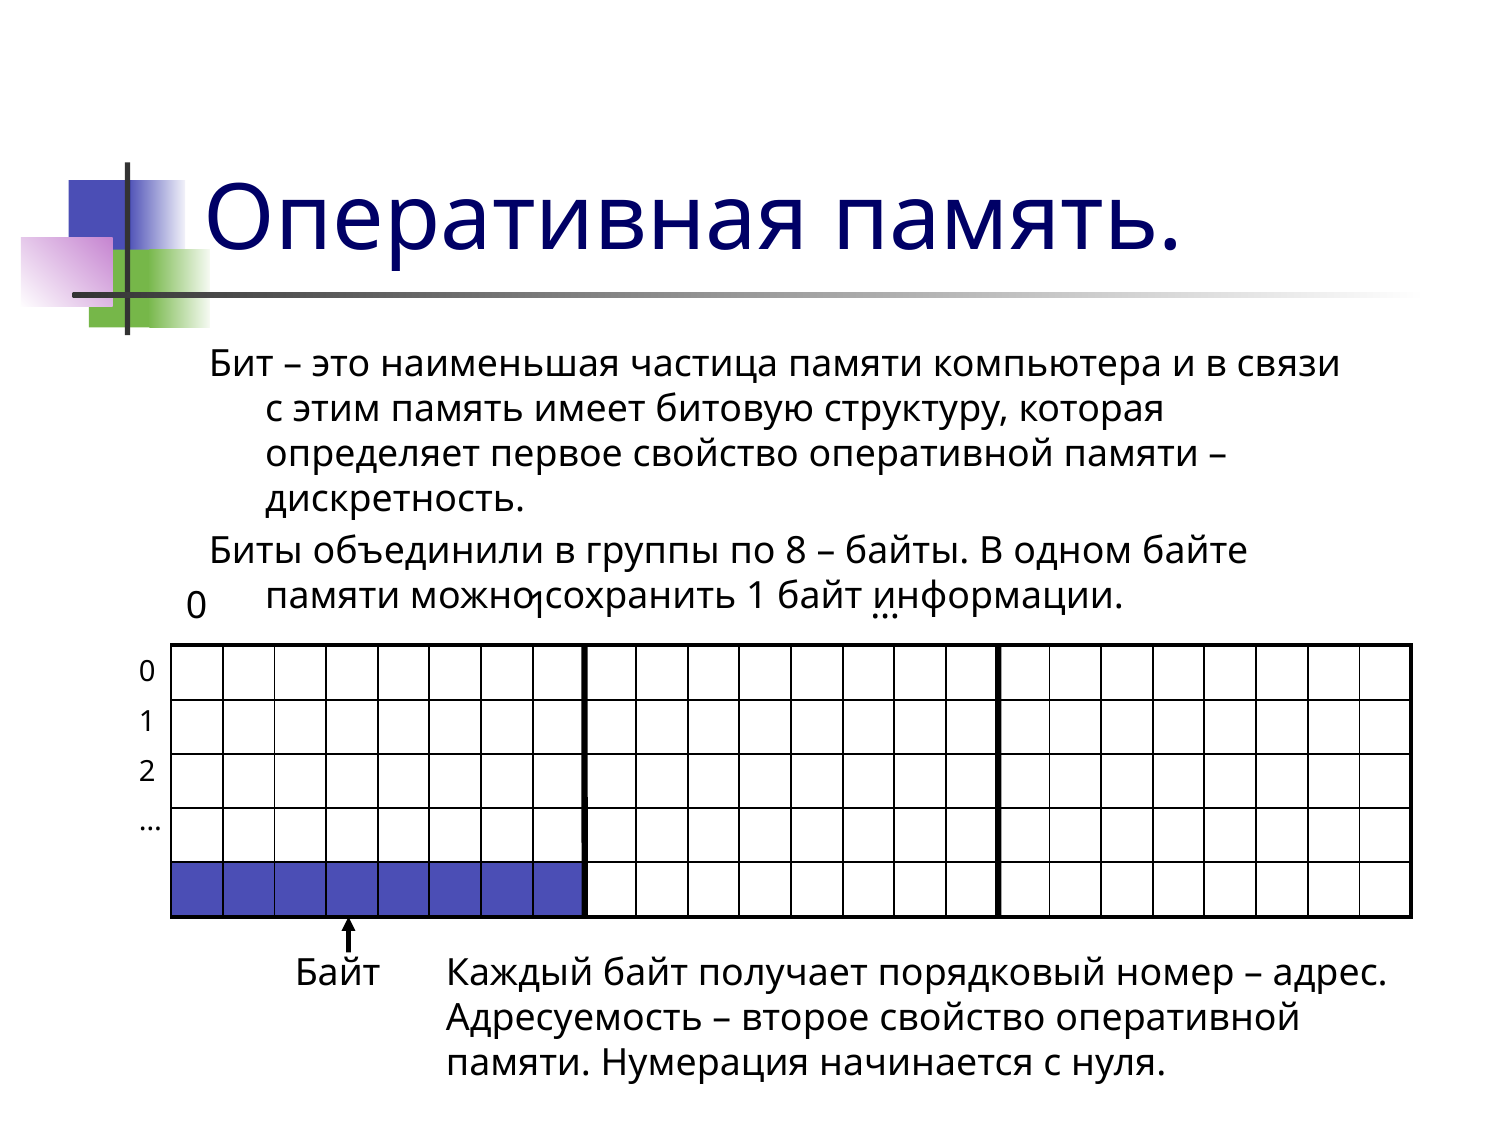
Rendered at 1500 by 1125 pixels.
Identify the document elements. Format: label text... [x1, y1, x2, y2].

table_cell [275, 701, 325, 753]
table_cell [275, 863, 325, 915]
table_header [482, 647, 532, 699]
table_cell [585, 755, 635, 807]
table_cell [534, 701, 584, 753]
table_cell [379, 701, 428, 753]
table_header [585, 647, 635, 699]
table_cell [1360, 809, 1409, 861]
table_cell [482, 809, 532, 861]
table_cell [895, 755, 945, 807]
table_cell [1050, 701, 1100, 753]
table_cell [430, 701, 480, 753]
table_header [792, 647, 842, 699]
table_cell [327, 809, 377, 861]
table_cell [172, 809, 222, 861]
table_cell [224, 755, 274, 807]
table_cell [792, 755, 842, 807]
table_cell [999, 809, 1049, 861]
table_header [844, 647, 893, 699]
table_cell [947, 701, 997, 753]
title Оперативная память. [188, 34, 1468, 276]
table_cell [792, 809, 842, 861]
table_cell [430, 755, 480, 807]
table_cell [1102, 809, 1152, 861]
table_cell [999, 755, 1049, 807]
table_cell [430, 809, 480, 861]
table_cell [1257, 755, 1307, 807]
list Бит – это наименьшая частица памяти компьютера и в связи с этим память имеет битовую структуру, которая определяет первое свойство оперативной памяти – дискретность. Биты объединили в группы по 8 – байты. В одном байте памяти можно сохранить 1 байт информации. [193, 330, 1365, 574]
table_cell [895, 809, 945, 861]
table_header [1360, 647, 1409, 699]
table_header [740, 647, 790, 699]
table_header [275, 647, 325, 699]
table_cell [1205, 701, 1255, 753]
table_cell [637, 755, 687, 807]
table_header [430, 647, 480, 699]
table_cell [172, 863, 222, 915]
table_cell [224, 863, 274, 915]
table_header [637, 647, 687, 699]
table_cell [1309, 809, 1359, 861]
table_cell [740, 701, 790, 753]
table_header [327, 647, 377, 699]
table_cell [482, 701, 532, 753]
table_cell [1257, 701, 1307, 753]
table_header [689, 647, 738, 699]
table_cell [689, 701, 738, 753]
table_cell [585, 701, 635, 753]
table_cell [275, 755, 325, 807]
table_cell [844, 809, 893, 861]
table_cell [195, 755, 222, 807]
table_cell [637, 809, 687, 861]
table_header [895, 647, 945, 699]
table_cell [637, 701, 687, 753]
table_cell [689, 863, 738, 915]
table_cell [534, 809, 584, 861]
table_cell [637, 863, 687, 915]
table_cell [224, 701, 274, 753]
table_cell [947, 809, 997, 861]
table_cell [1050, 809, 1100, 861]
table_cell [740, 755, 790, 807]
table_cell [585, 863, 635, 915]
table_header [1102, 647, 1152, 699]
table_cell [379, 755, 428, 807]
table_cell [689, 755, 738, 807]
table_cell [1309, 701, 1359, 753]
table_cell [792, 701, 842, 753]
table_cell [1205, 809, 1255, 861]
table_cell [947, 863, 997, 915]
table_cell [947, 755, 997, 807]
text_box Каждый байт получает порядковый номер – адрес. Адресуемость – второе свойство оперативной памяти. Нумерация начинается с нуля. [430, 940, 1412, 1091]
table_header [1205, 647, 1255, 699]
table_cell [379, 863, 428, 915]
table_cell [534, 755, 584, 807]
text_box 0 1 2 … [123, 645, 195, 844]
table_cell [999, 863, 1049, 915]
table_cell [1154, 701, 1203, 753]
table_header [534, 647, 584, 699]
table_header [224, 647, 274, 699]
table_cell [844, 701, 893, 753]
table_header [947, 647, 997, 699]
table_cell [844, 755, 893, 807]
table_cell [1050, 755, 1100, 807]
table_cell [1050, 863, 1100, 915]
table_cell [1102, 755, 1152, 807]
text_box Байт [159, 940, 430, 1001]
table_cell [1102, 701, 1152, 753]
table_cell [327, 755, 377, 807]
table_header [195, 647, 222, 699]
table_cell [1154, 863, 1203, 915]
text_box 0 1 … [171, 574, 1412, 634]
table_cell [740, 863, 790, 915]
table_cell [379, 809, 428, 861]
table_cell [792, 863, 842, 915]
table_cell [430, 863, 480, 915]
table_cell [1257, 809, 1307, 861]
table_header [999, 647, 1049, 699]
table_cell [1205, 863, 1255, 915]
table_header [1309, 647, 1359, 699]
table_cell [895, 701, 945, 753]
table_cell [1360, 863, 1409, 915]
table_cell [1360, 755, 1409, 807]
table_cell [1154, 809, 1203, 861]
table_header [1257, 647, 1307, 699]
table_cell [999, 701, 1049, 753]
table_cell [689, 809, 738, 861]
table_cell [1257, 863, 1307, 915]
table_cell [1205, 755, 1255, 807]
table_cell [1360, 701, 1409, 753]
table_cell [275, 809, 325, 861]
table_cell [327, 701, 377, 753]
table_cell [895, 863, 945, 915]
text_box [342, 916, 355, 940]
table_cell [327, 863, 377, 915]
table_cell [482, 755, 532, 807]
table_header [1050, 647, 1100, 699]
table_cell [224, 809, 274, 861]
table_header [1154, 647, 1203, 699]
table_cell [1309, 863, 1359, 915]
table_cell [534, 863, 584, 915]
table_cell [1309, 755, 1359, 807]
table_cell [844, 863, 893, 915]
table_cell [585, 809, 635, 861]
table_cell [482, 863, 532, 915]
table_cell [195, 701, 222, 753]
table_cell [740, 809, 790, 861]
table_cell [1154, 755, 1203, 807]
table_cell [1102, 863, 1152, 915]
table_header [379, 647, 428, 699]
